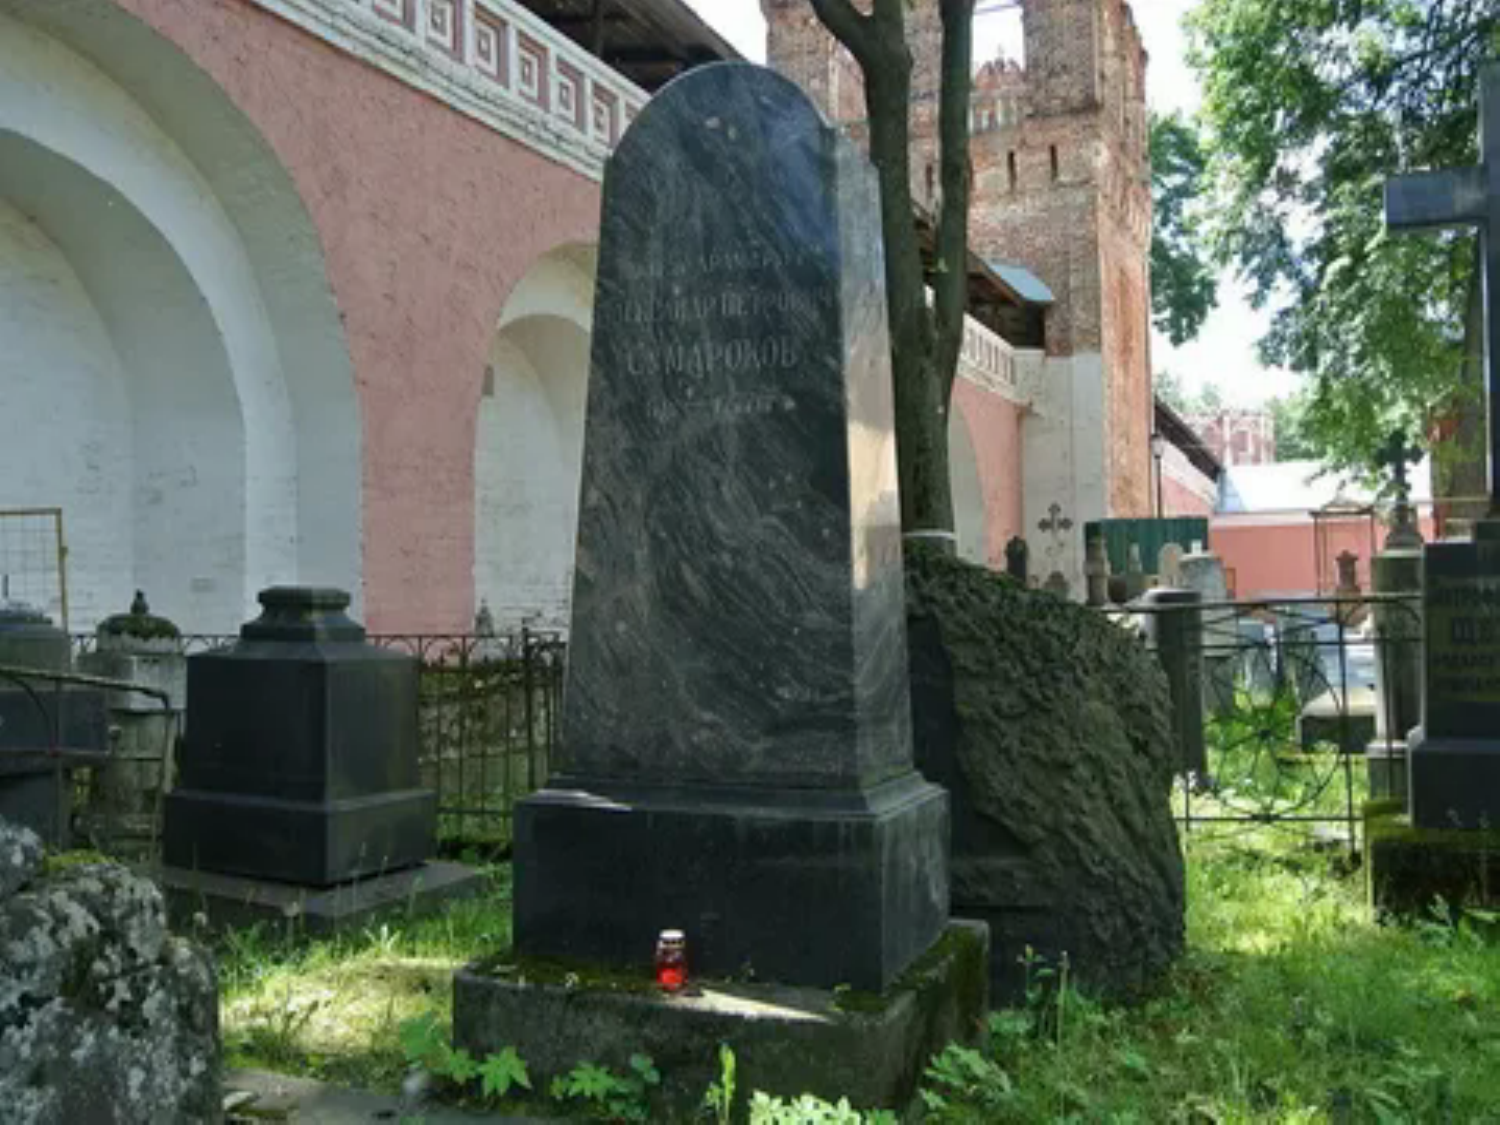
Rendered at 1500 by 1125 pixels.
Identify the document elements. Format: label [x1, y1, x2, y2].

list [0, 0, 1500, 1125]
